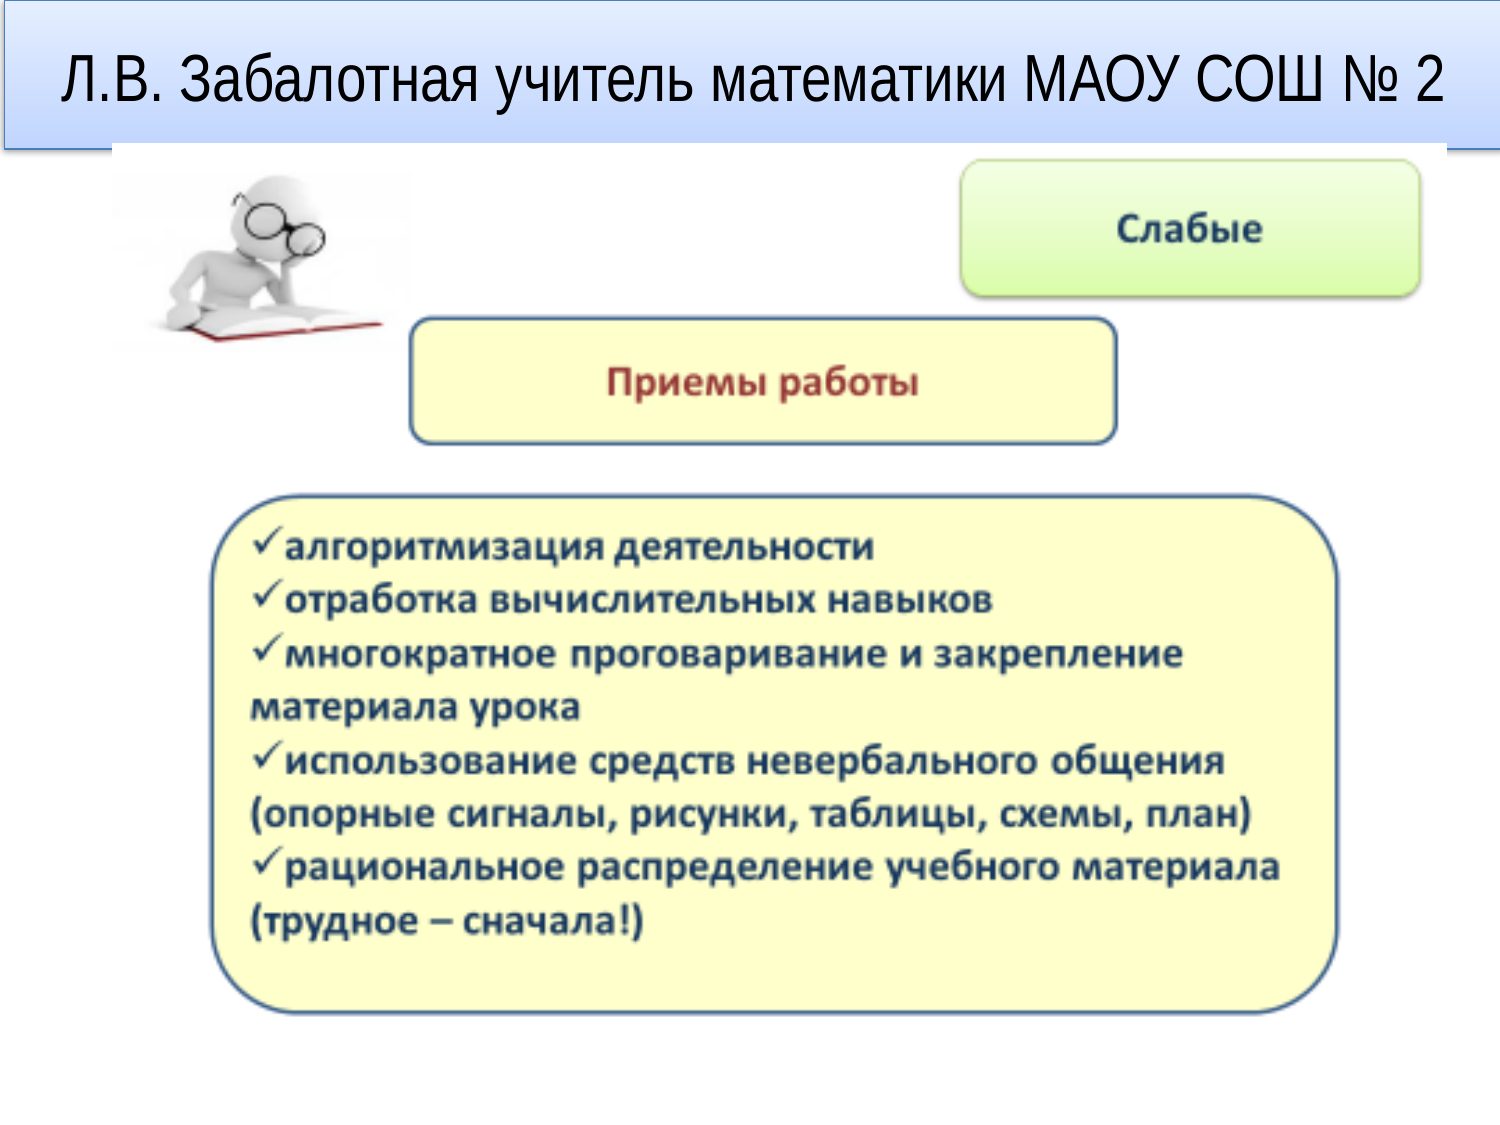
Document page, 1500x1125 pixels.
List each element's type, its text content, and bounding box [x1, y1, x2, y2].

title Л.В. Забалотная учитель математики МАОУ СОШ № 2 [4, 0, 1500, 150]
picture [111, 143, 1448, 1125]
